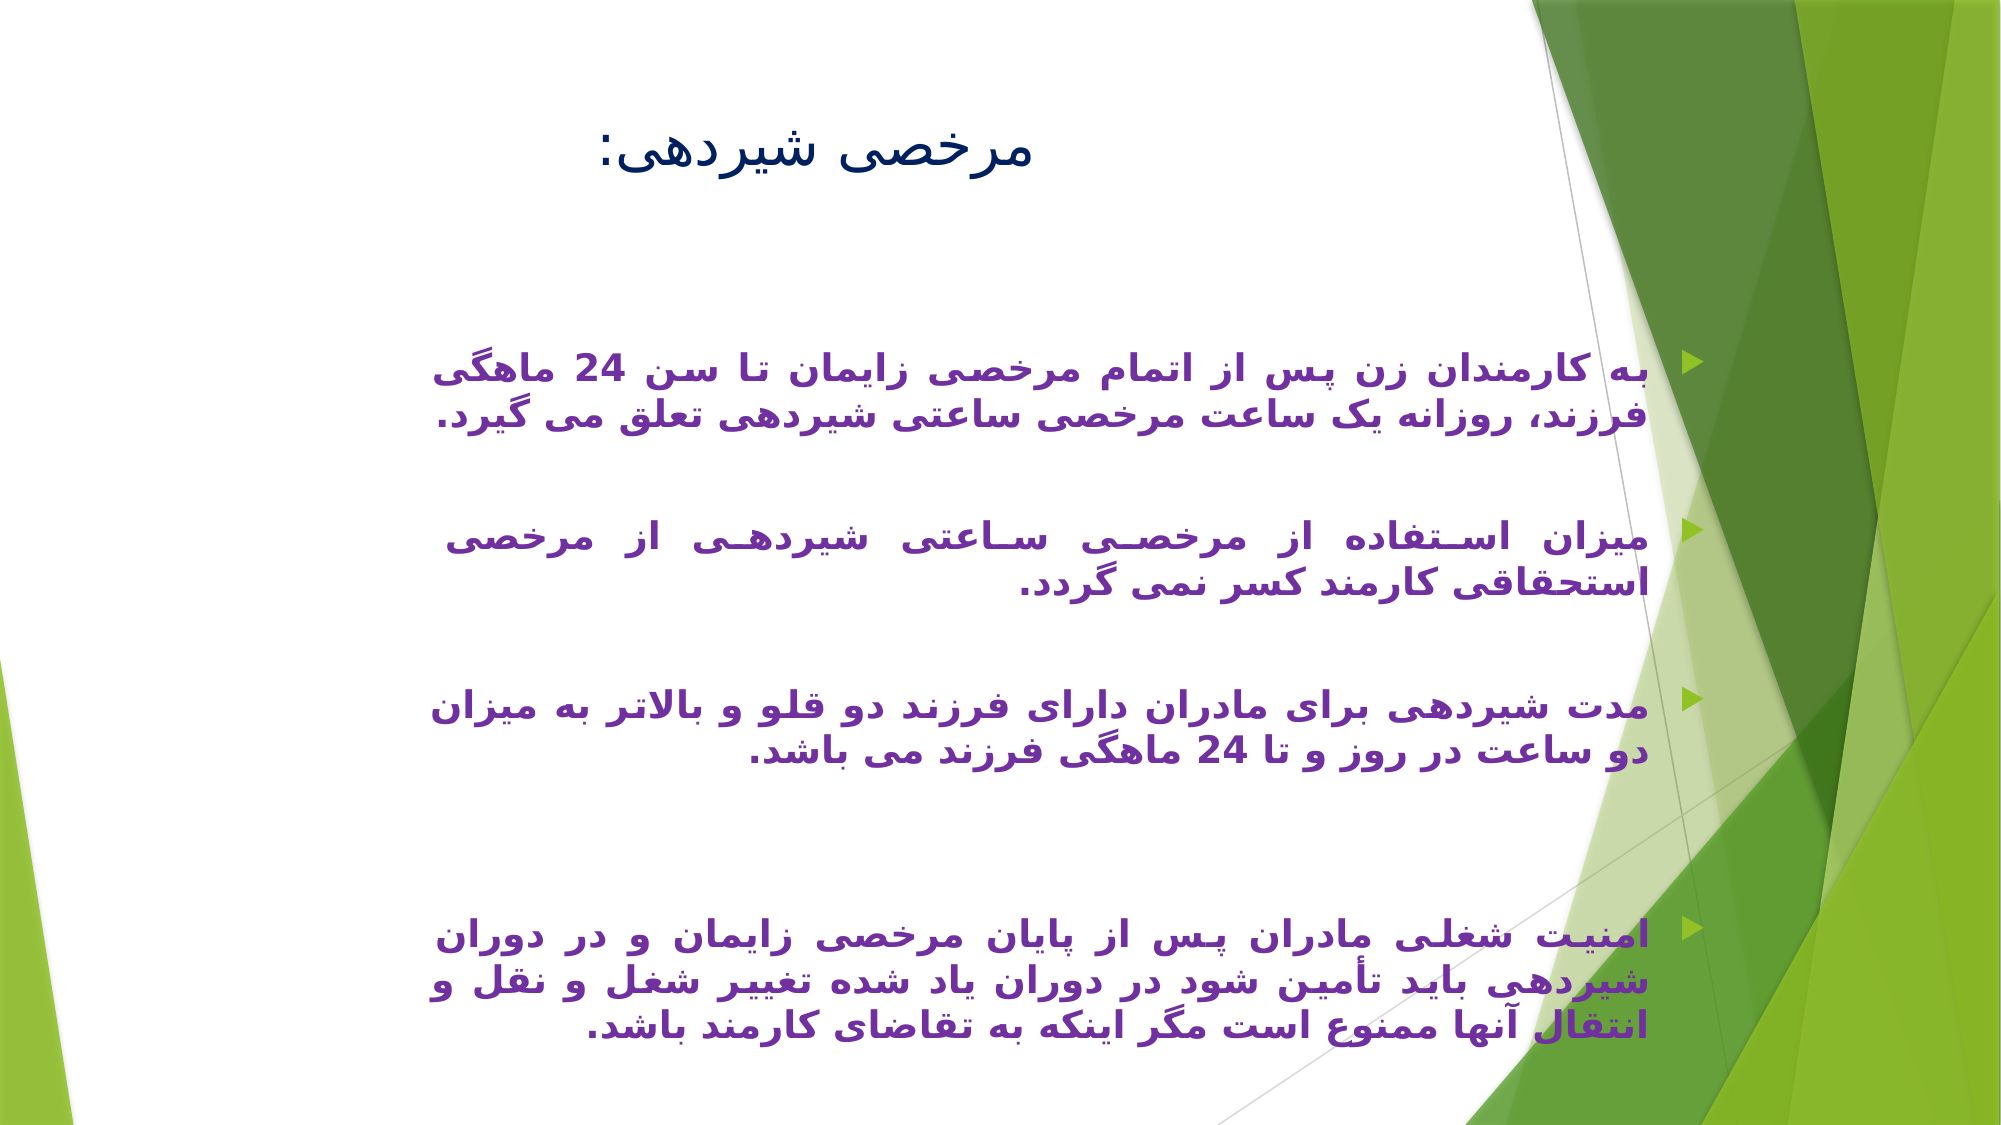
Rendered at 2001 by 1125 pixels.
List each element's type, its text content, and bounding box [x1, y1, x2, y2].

title مرخصی شیردهی: [111, 99, 1522, 317]
list به کارمندان زن پس از اتمام مرخصی زایمان تا سن 24 ماهگی فرزند، روزانه یک ساعت مرخصی ساعتی شیردهی تعلق می گیرد. میزان استفاده از مرخصی ساعتی شیردهی از مرخصی استحقاقی کارمند کسر نمی گردد. مدت شیردهی برای مادران دارای فرزند دو قلو و بالاتر به میزان دو ساعت در روز و تا 24 ماهگی فرزند می باشد. امنیت شغلی مادران پس از پایان مرخصی زایمان و در دوران شیردهی باید تأمین شود در دوران یاد شده تغییر شغل و نقل و انتقال آنها ممنوع است مگر اینکه به تقاضای کارمند باشد. [412, 275, 1716, 1063]
